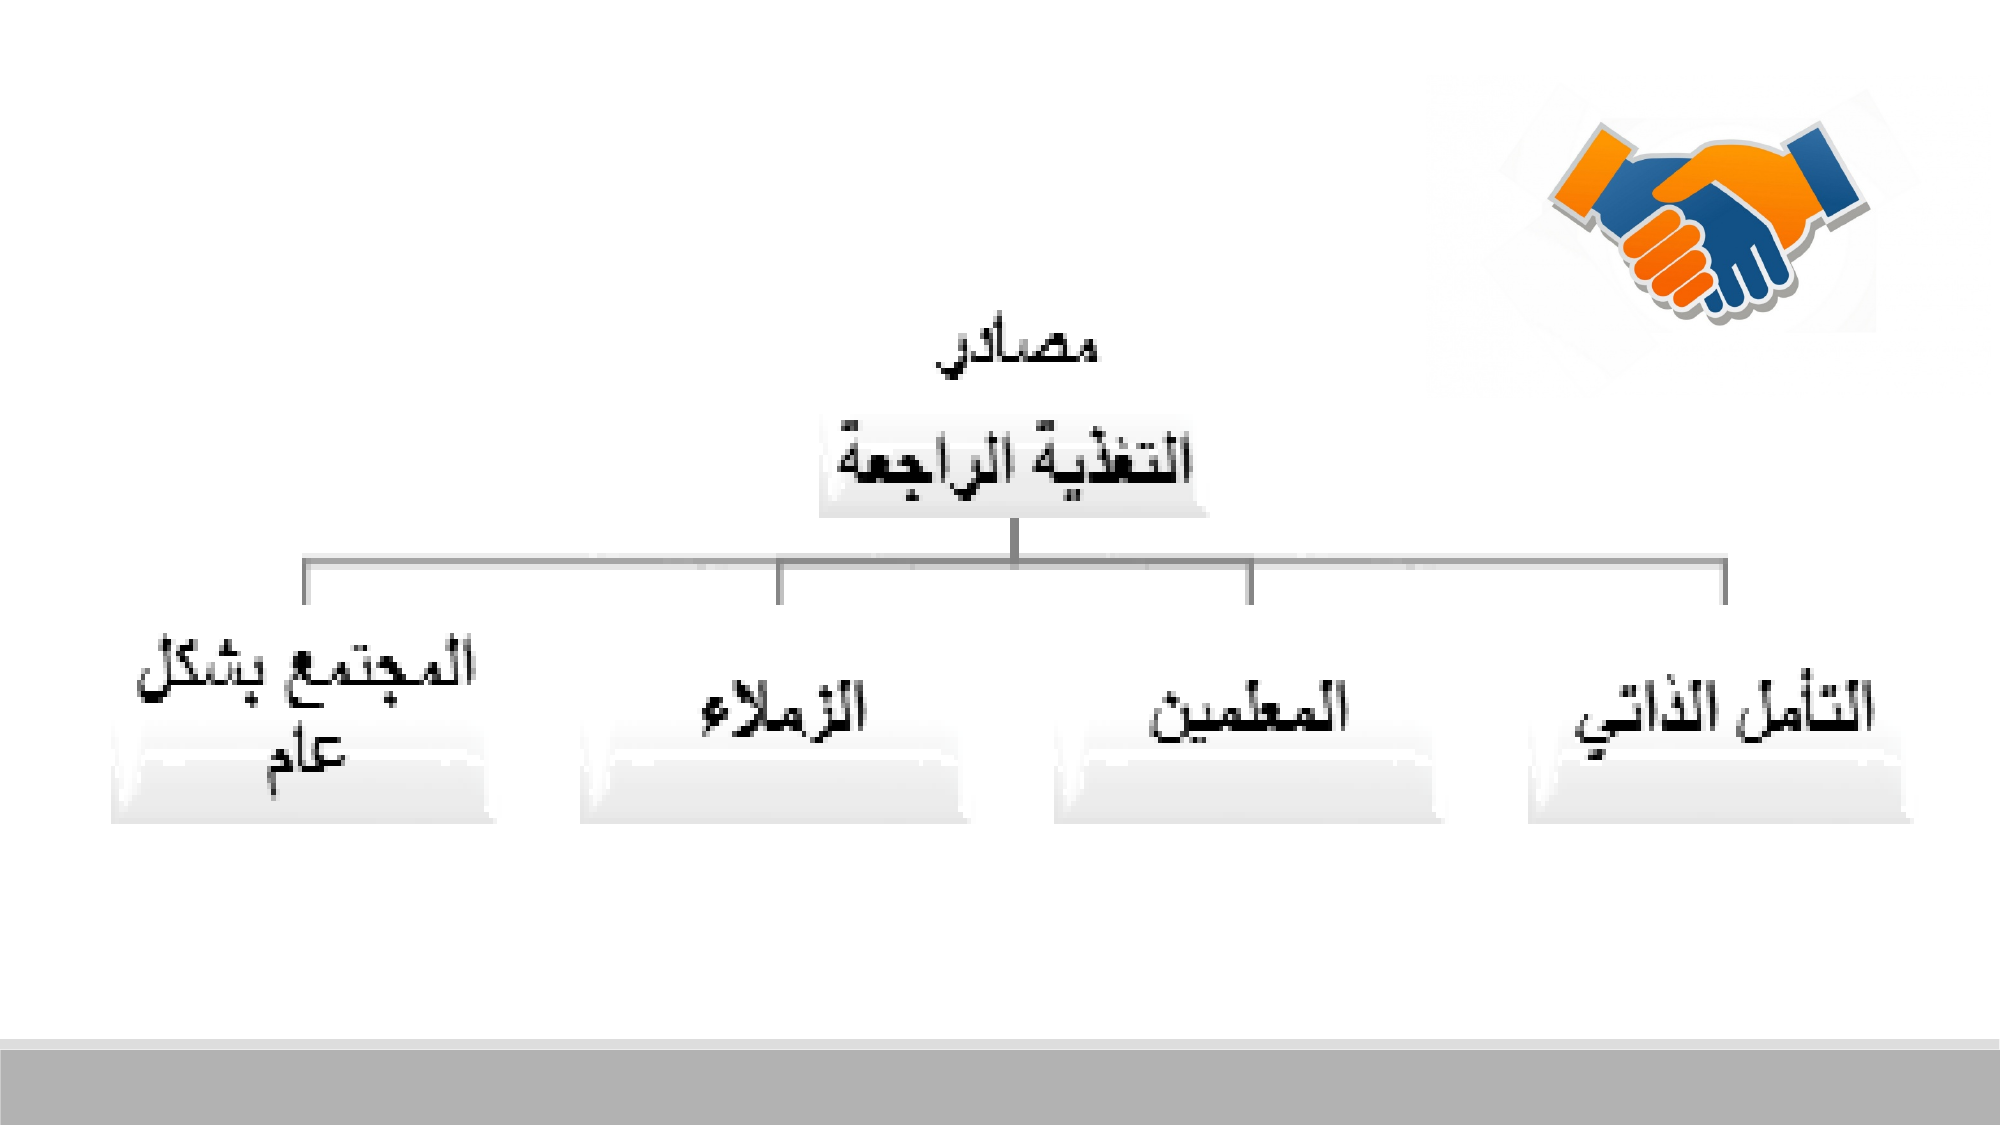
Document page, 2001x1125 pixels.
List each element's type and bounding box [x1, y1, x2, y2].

picture [71, 75, 1991, 905]
